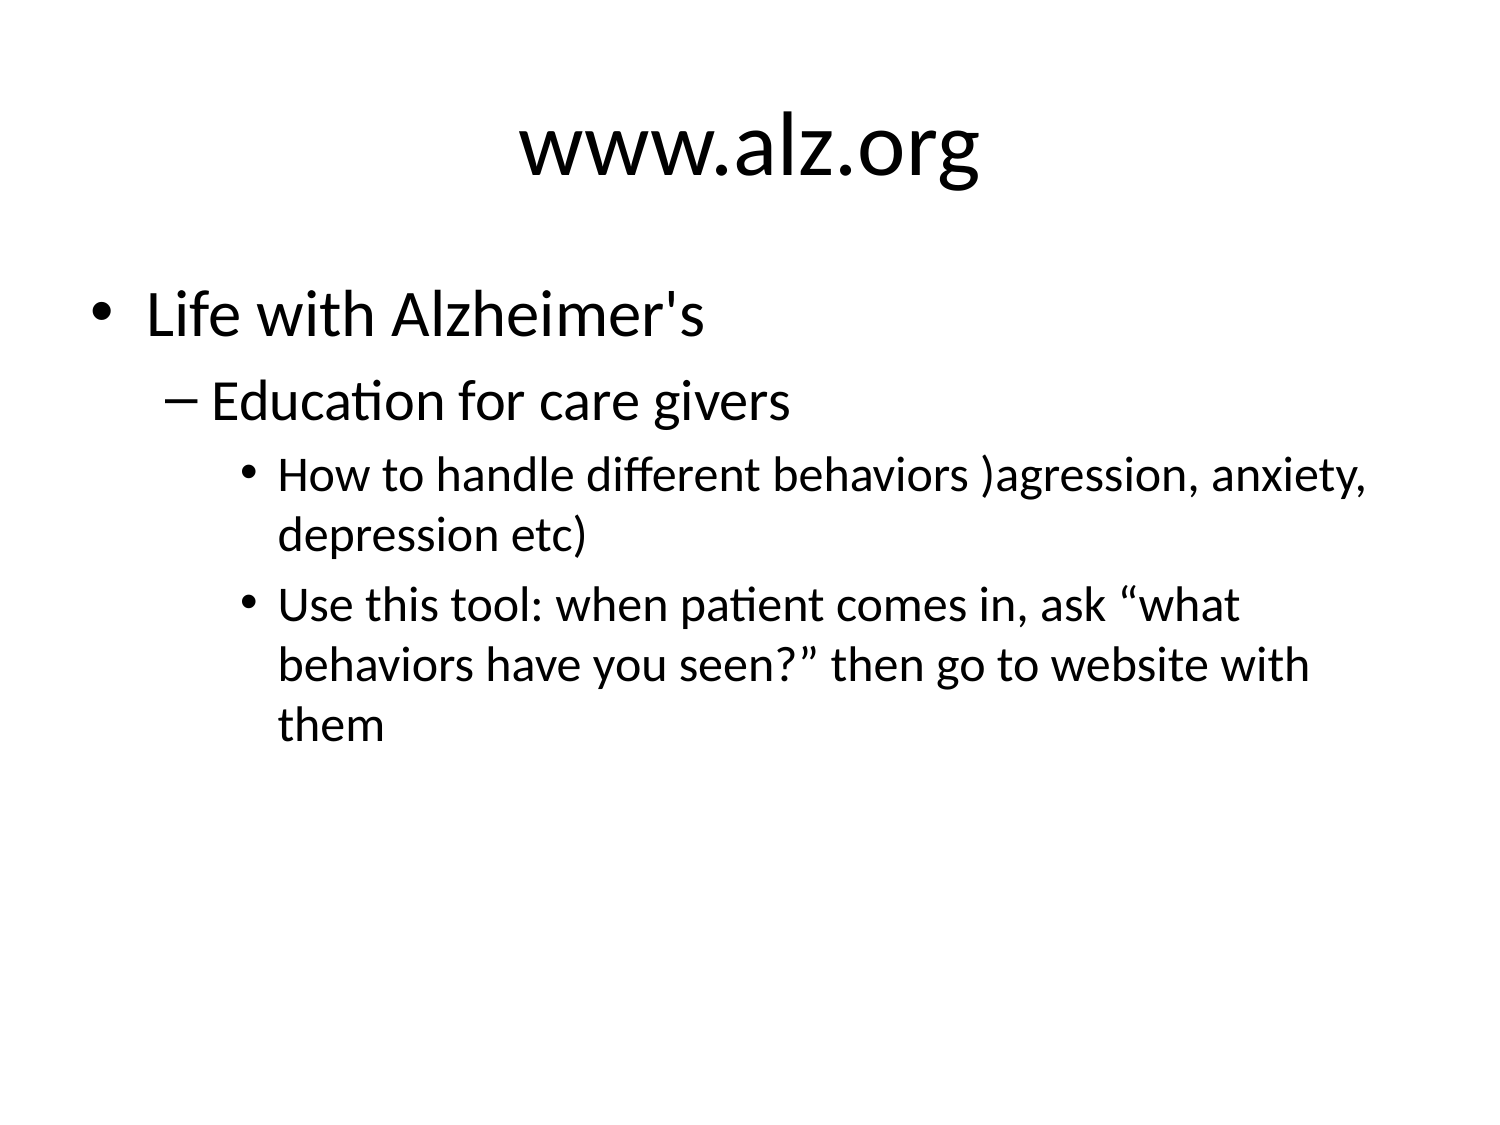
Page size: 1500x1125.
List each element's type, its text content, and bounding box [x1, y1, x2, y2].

title www.alz.org [75, 45, 1425, 233]
list Life with Alzheimer's Education for care givers How to handle different behaviors )agression, anxiety, depression etc) Use this tool: when patient comes in, ask “what behaviors have you seen?” then go to website with them [75, 262, 1425, 1005]
